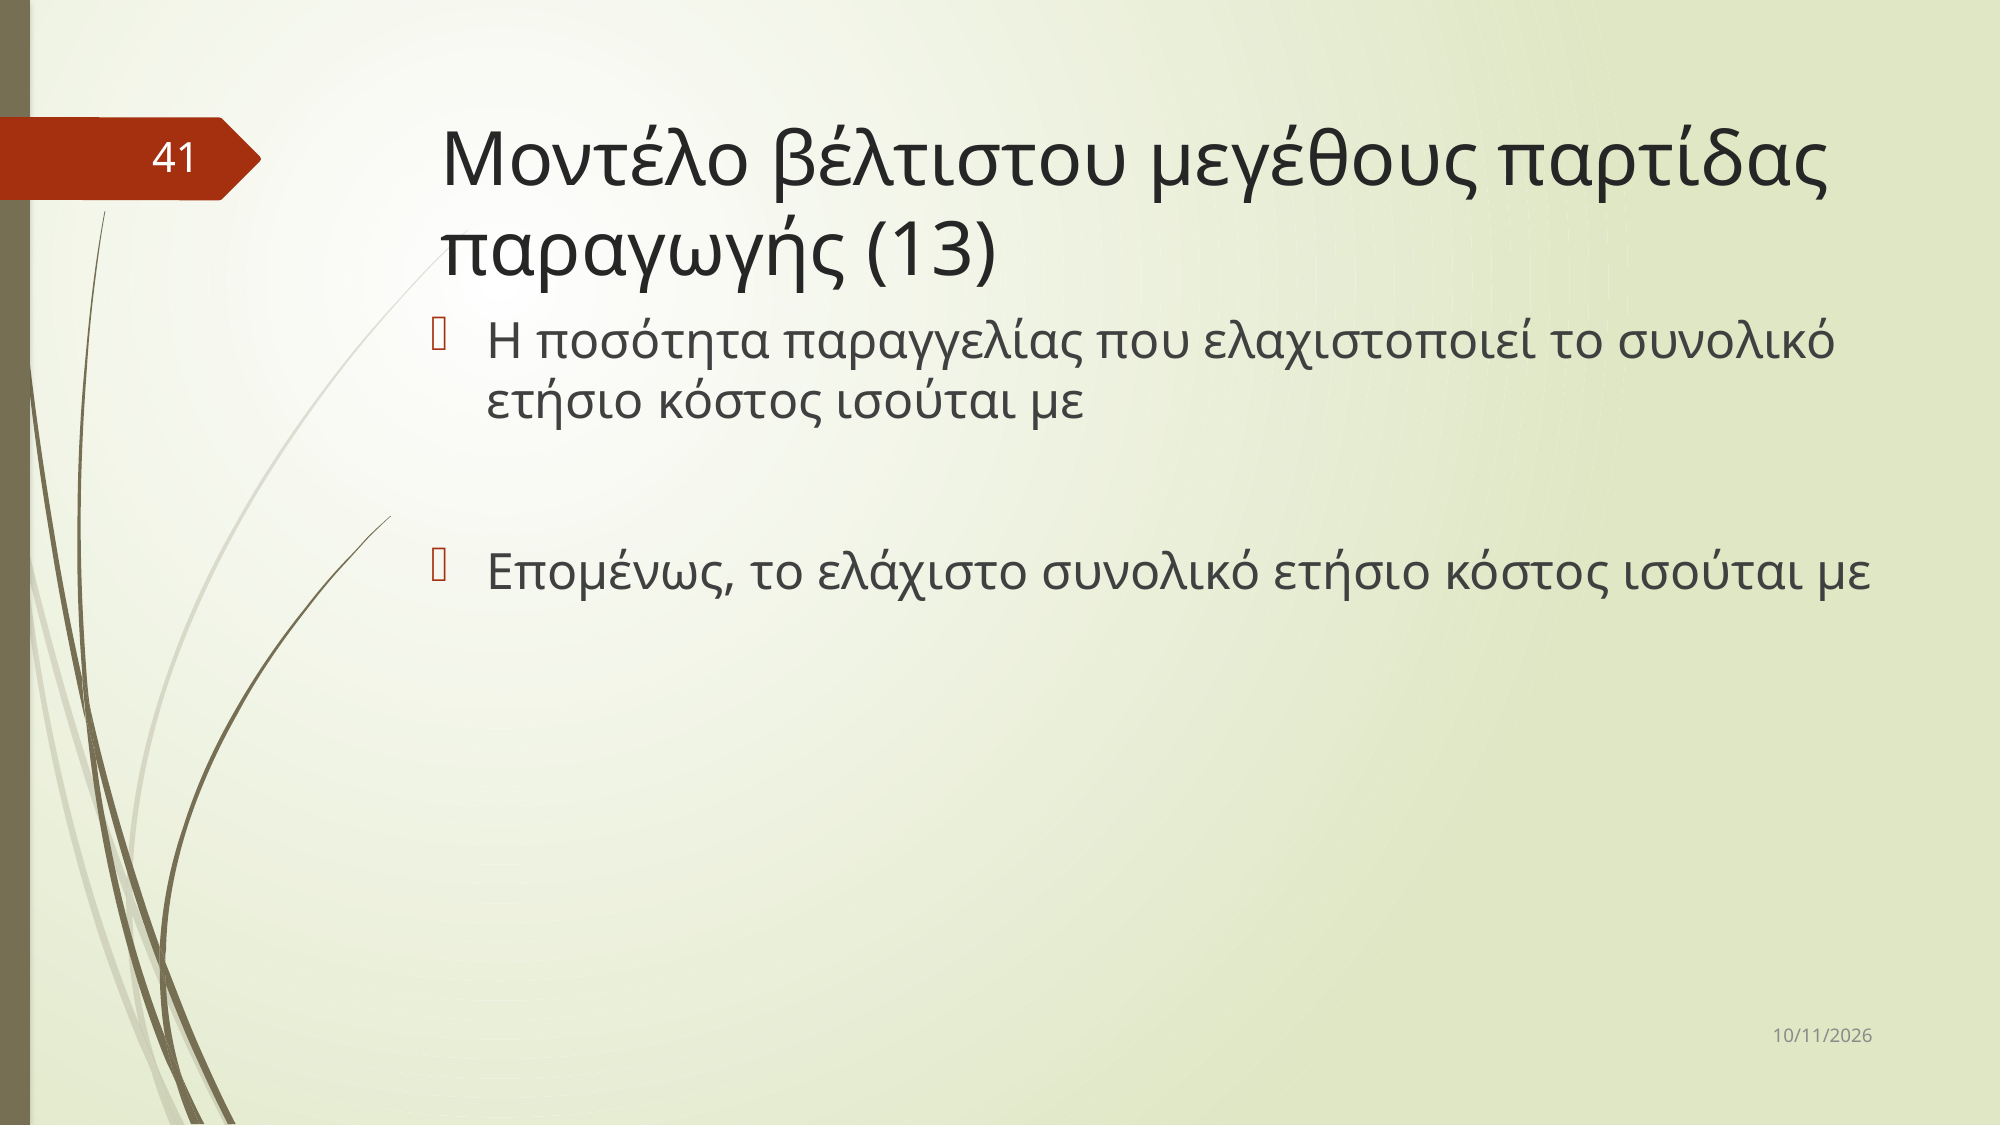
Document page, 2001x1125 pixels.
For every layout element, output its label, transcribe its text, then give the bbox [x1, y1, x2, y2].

slide_number 41 [87, 129, 216, 190]
title Μοντέλο βέλτιστου μεγέθους παρτίδας παραγωγής (13) [425, 102, 1888, 313]
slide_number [1699, 1005, 1888, 1067]
